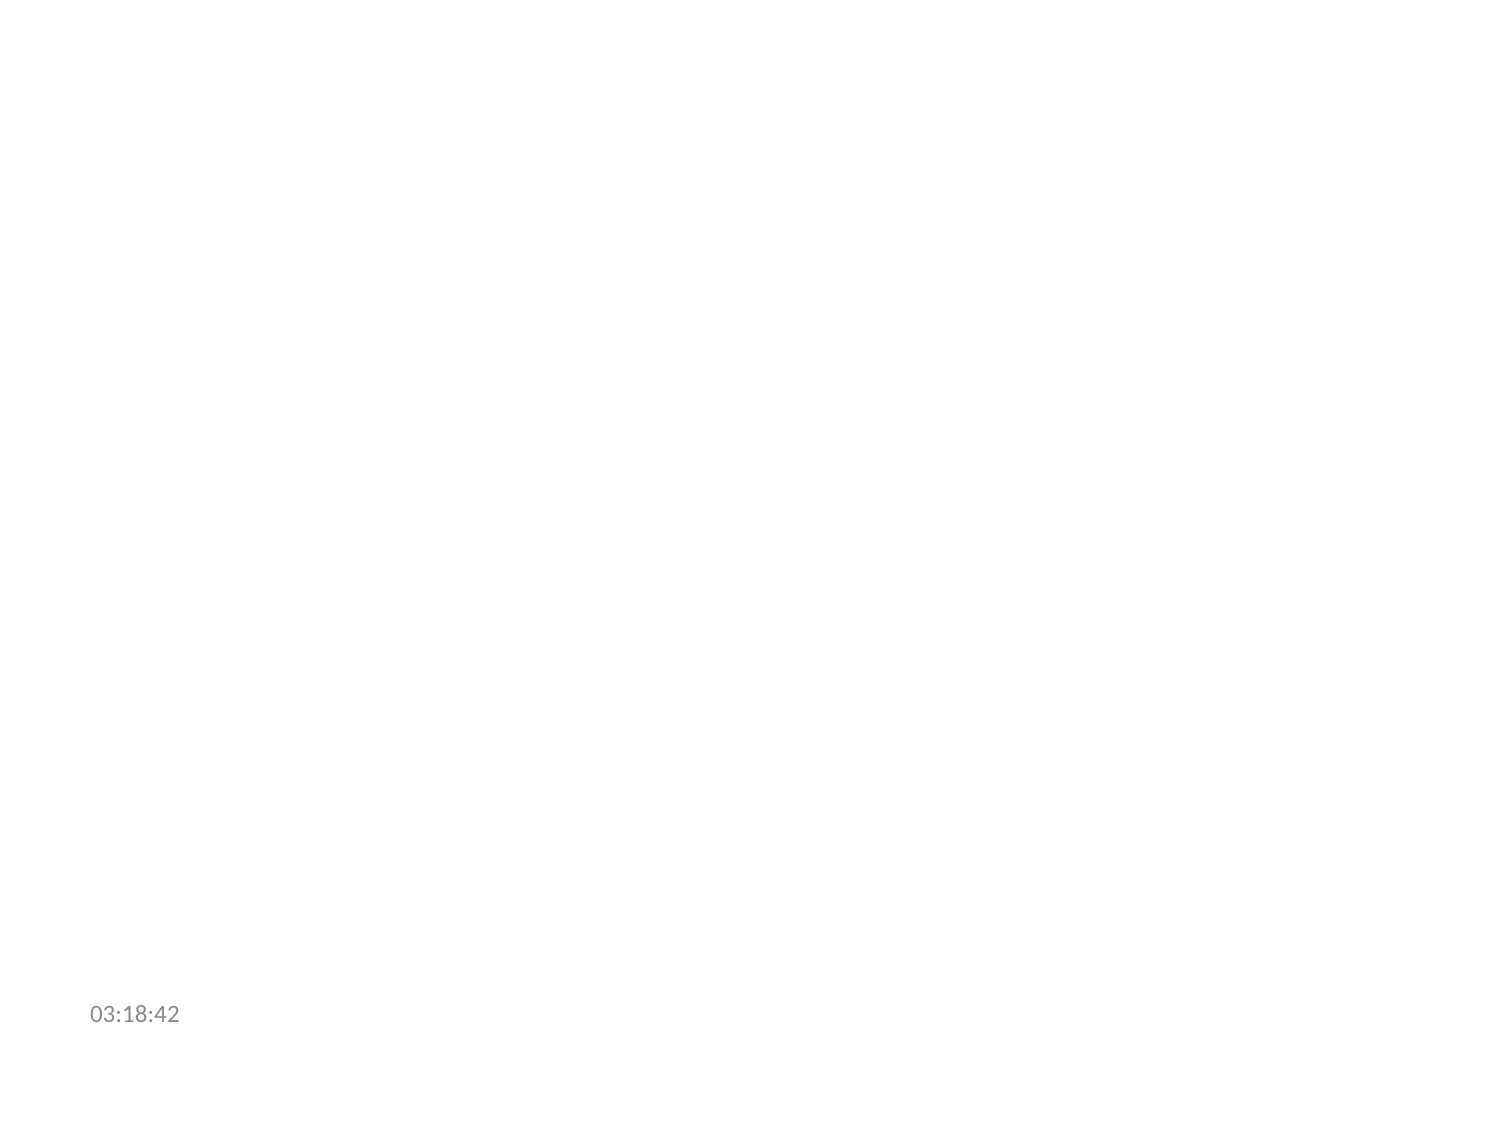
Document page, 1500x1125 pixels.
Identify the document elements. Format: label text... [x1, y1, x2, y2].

text_box 15:35:09 [75, 982, 425, 1043]
